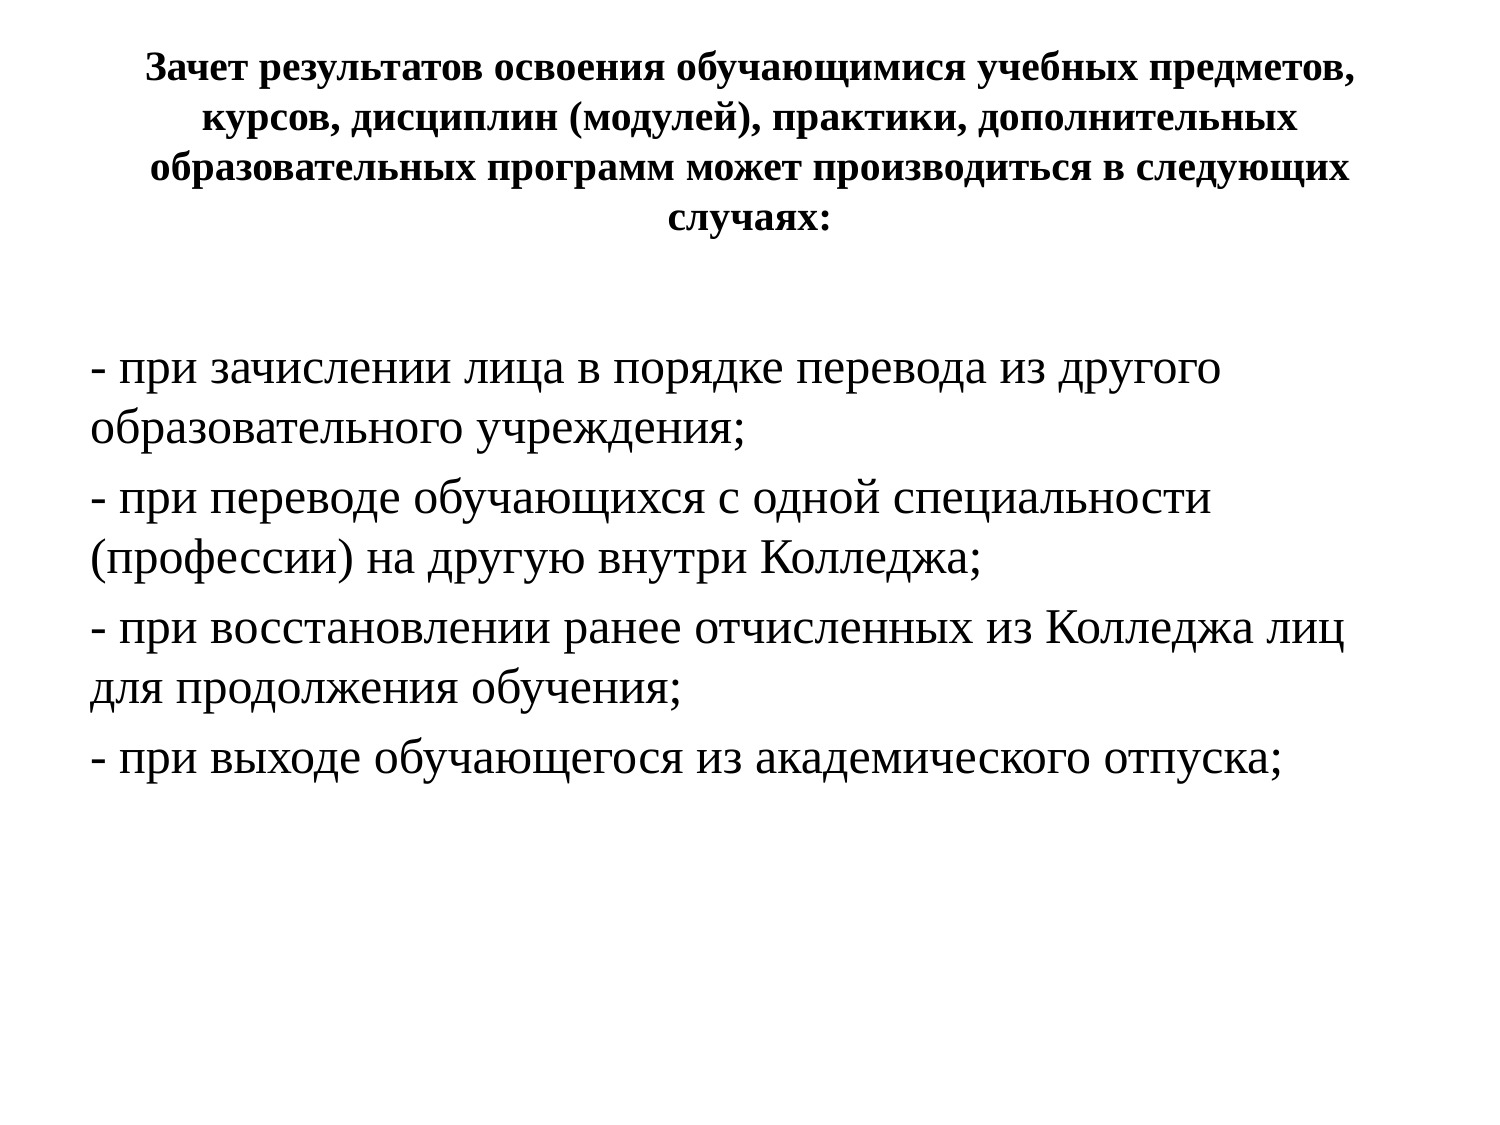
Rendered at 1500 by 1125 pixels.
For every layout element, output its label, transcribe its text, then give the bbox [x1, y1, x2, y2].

list - при зачислении лица в порядке перевода из другого образовательного учреждения; - при переводе обучающихся с одной специальности (профессии) на другую внутри Колледжа; - при восстановлении ранее отчисленных из Колледжа лиц для продолжения обучения; - при выходе обучающегося из академического отпуска; [75, 326, 1425, 1005]
title Зачет результатов освоения обучающимися учебных предметов, курсов, дисциплин (модулей), практики, дополнительных образовательных программ может производиться в следующих случаях: [75, 45, 1425, 233]
